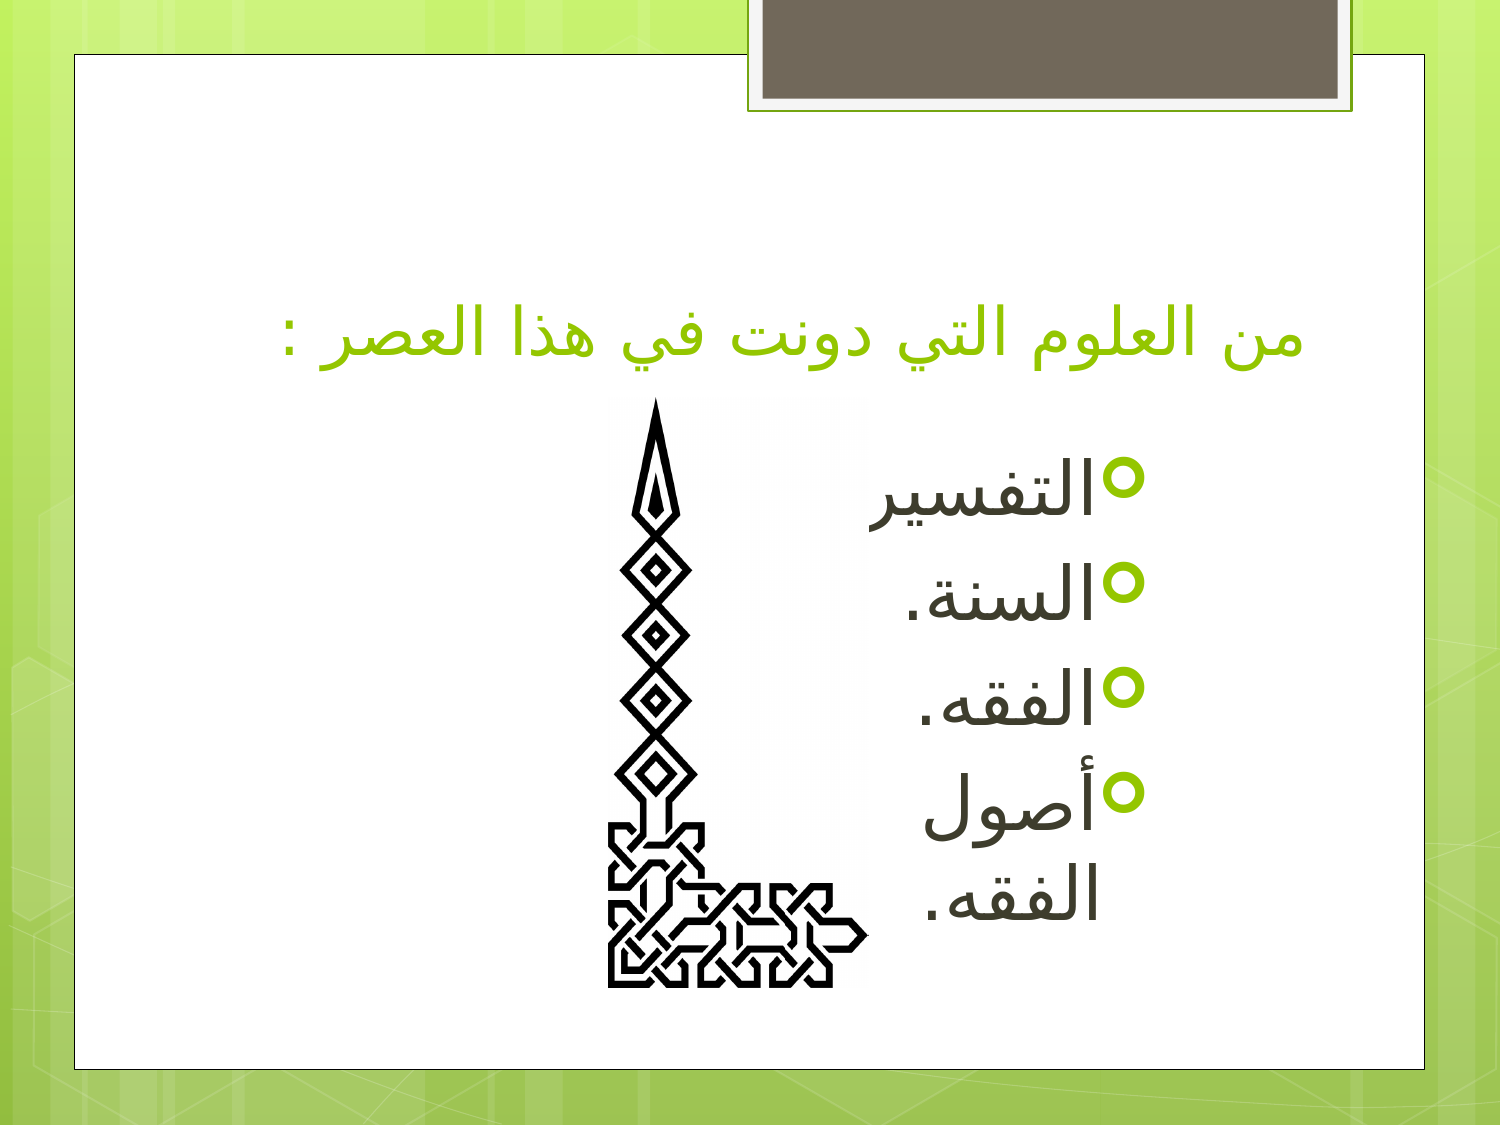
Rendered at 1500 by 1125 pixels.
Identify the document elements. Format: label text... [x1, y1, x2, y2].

list التفسير. السنة. الفقه. أصول الفقه. [785, 432, 1176, 1024]
picture [607, 396, 869, 988]
title من العلوم التي دونت في هذا العصر : [171, 268, 1324, 457]
